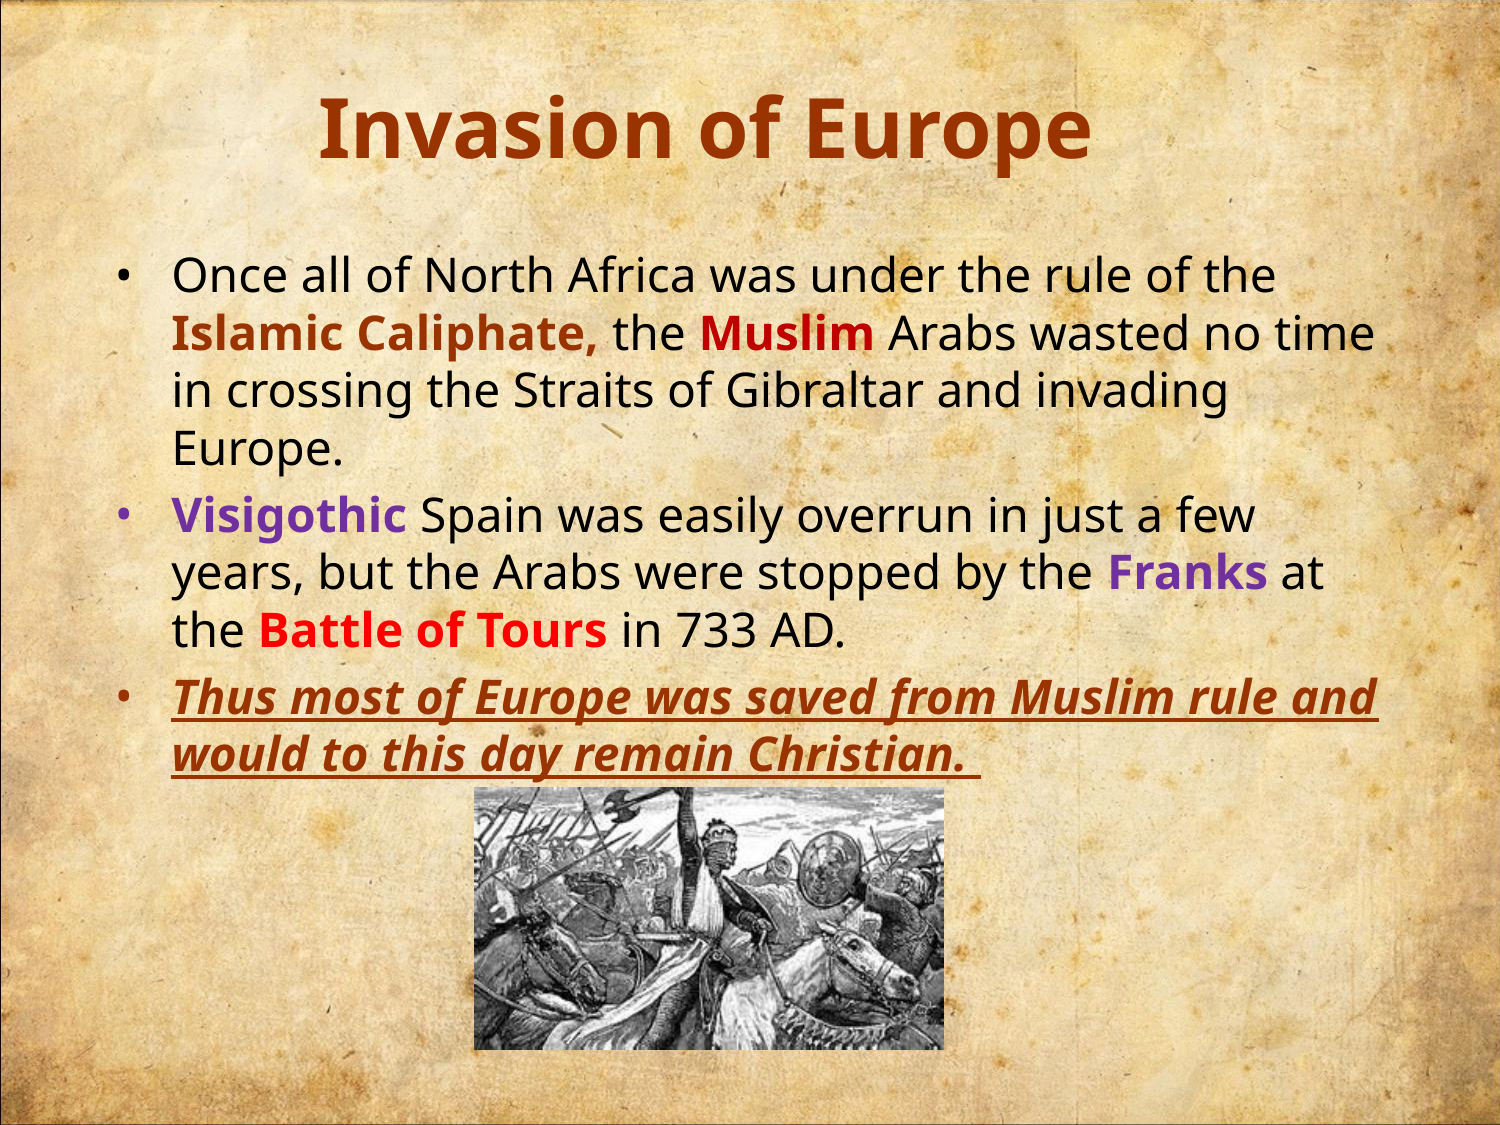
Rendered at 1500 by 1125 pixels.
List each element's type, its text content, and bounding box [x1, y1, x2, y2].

list Once all of North Africa was under the rule of the Islamic Caliphate, the Muslim Arabs wasted no time in crossing the Straits of Gibraltar and invading Europe. Visigothic Spain was easily overrun in just a few years, but the Arabs were stopped by the Franks at the Battle of Tours in 733 AD. Thus most of Europe was saved from Muslim rule and would to this day remain Christian. [99, 237, 1413, 1025]
title Invasion of Europe [0, 37, 1413, 213]
picture [0, 0, 1500, 1125]
